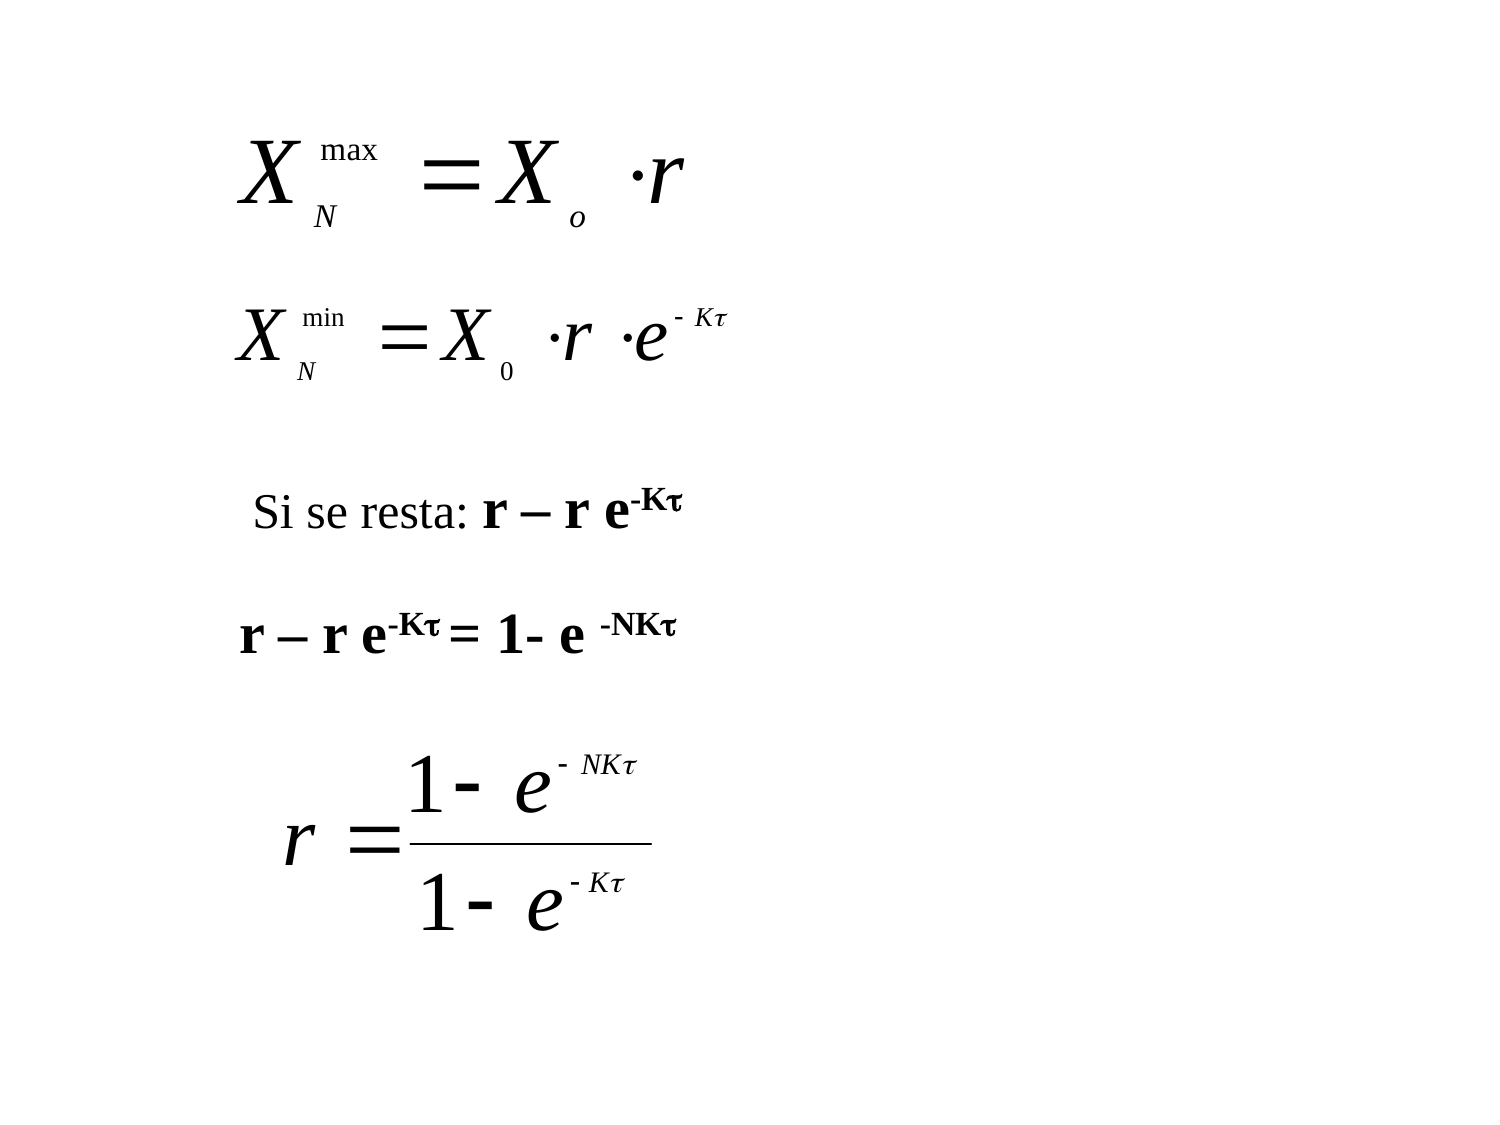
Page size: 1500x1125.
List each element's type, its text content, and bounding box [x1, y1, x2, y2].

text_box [274, 737, 663, 943]
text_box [224, 291, 738, 392]
text_box Si se resta: r – r e-K [237, 462, 1238, 548]
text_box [224, 117, 701, 242]
text_box r – r e-K = 1- e -NK [224, 587, 1288, 673]
